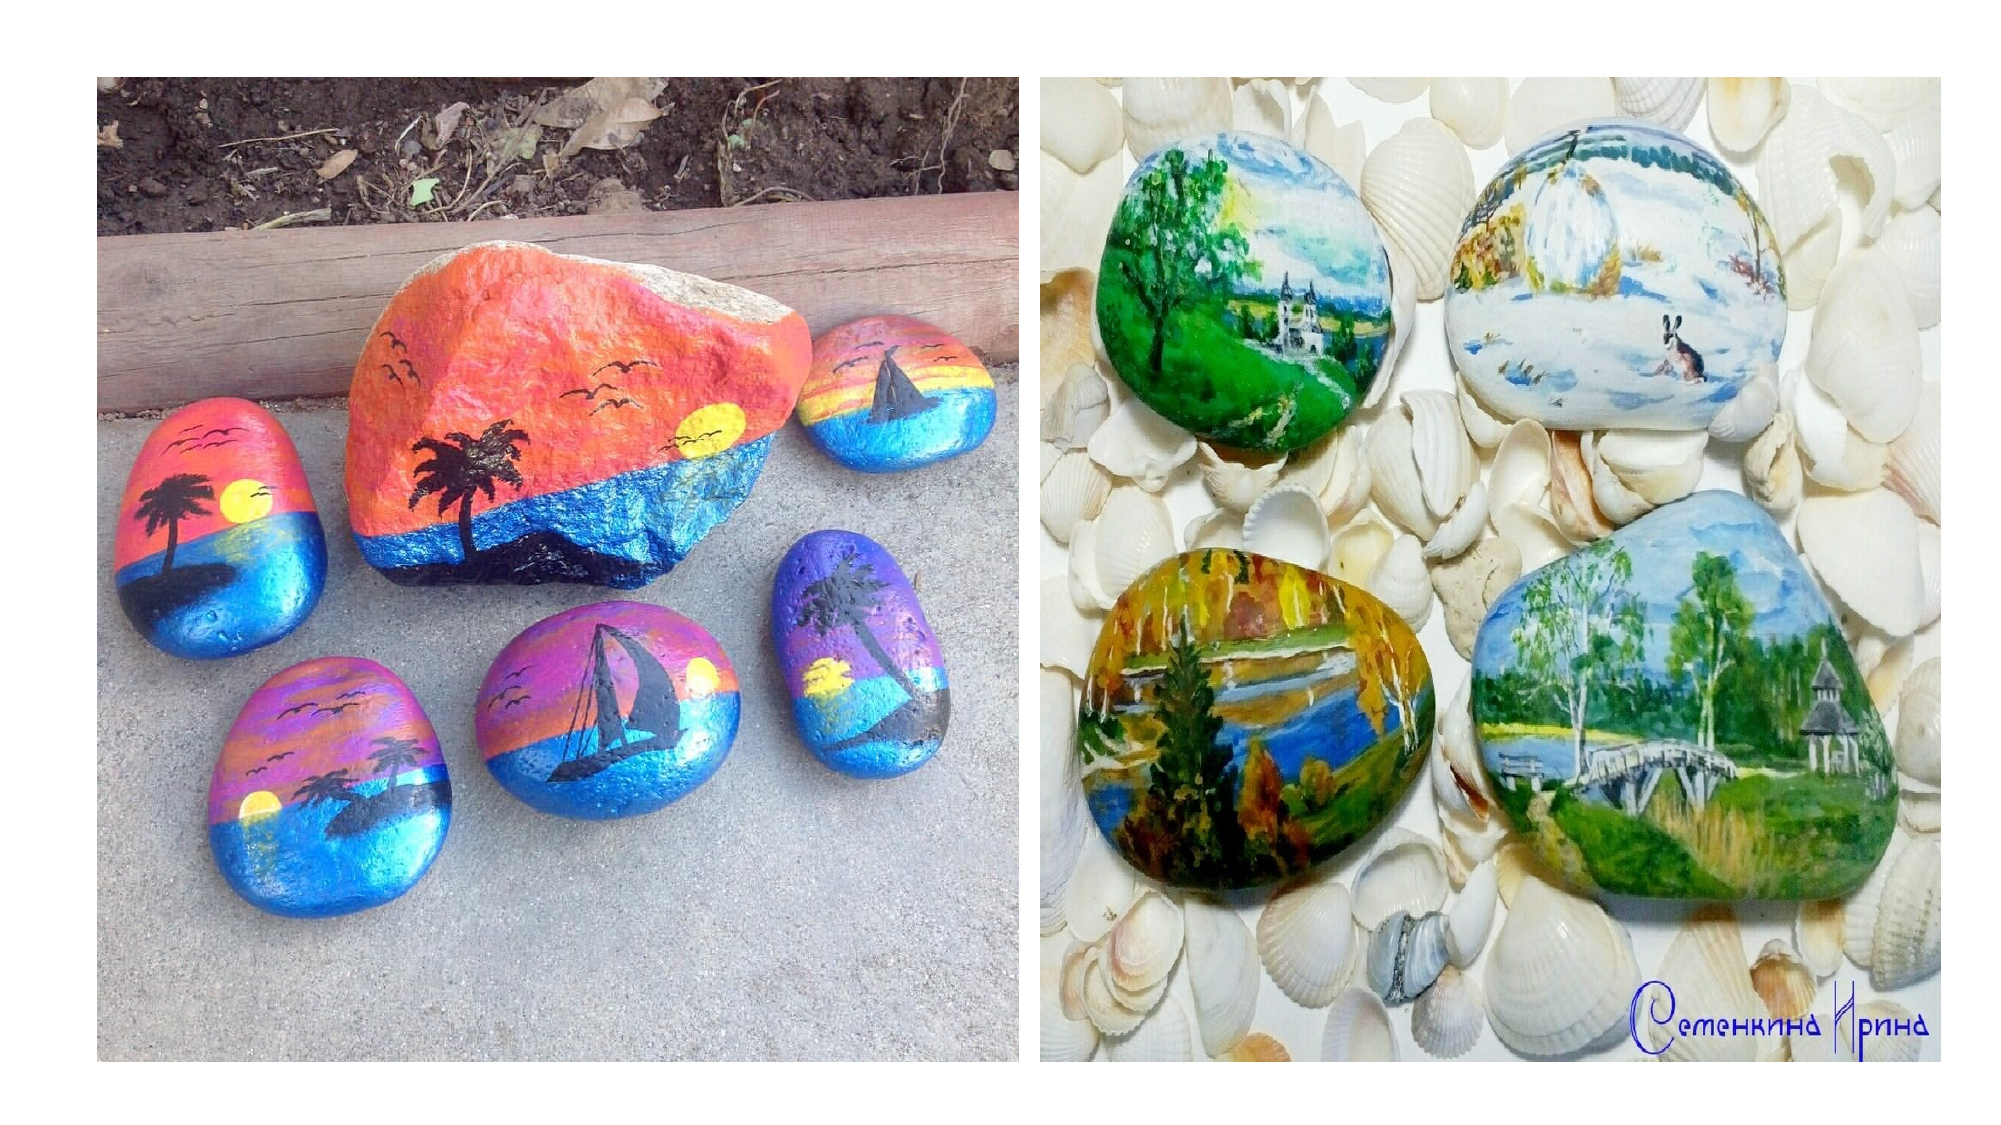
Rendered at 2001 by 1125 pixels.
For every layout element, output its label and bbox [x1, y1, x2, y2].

picture [97, 76, 1019, 1062]
picture [1040, 76, 1942, 1062]
